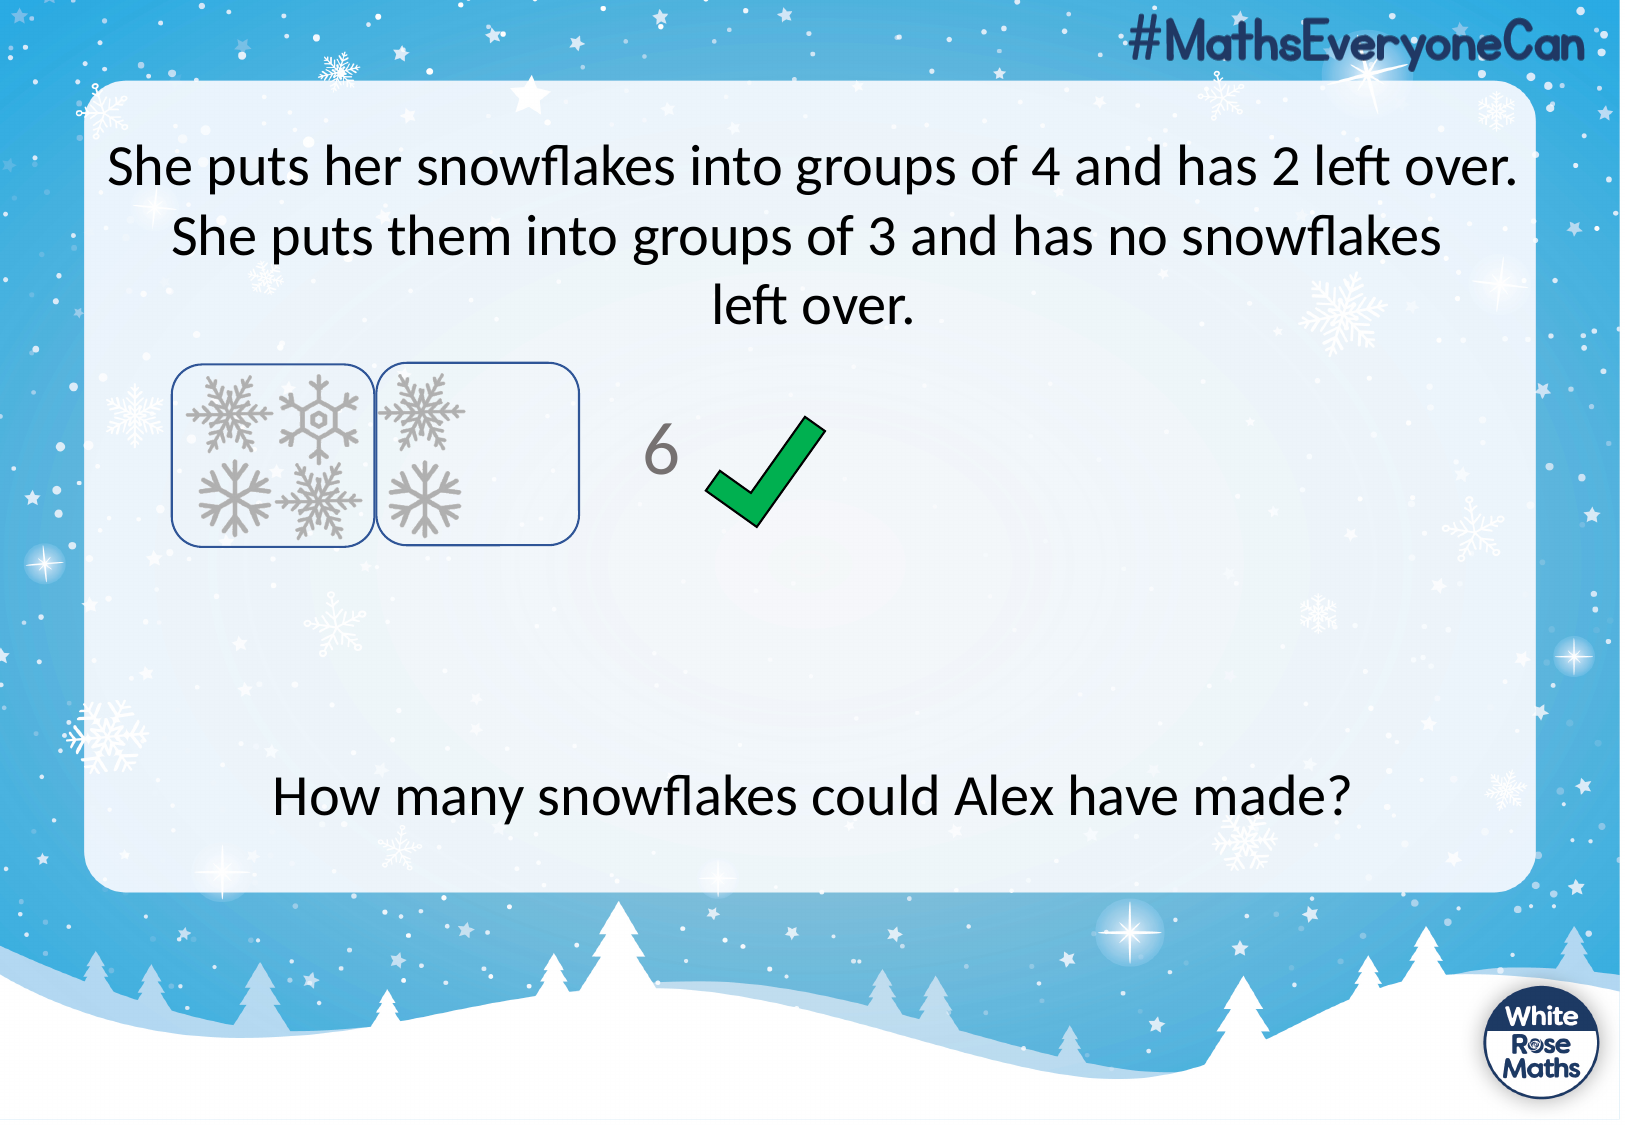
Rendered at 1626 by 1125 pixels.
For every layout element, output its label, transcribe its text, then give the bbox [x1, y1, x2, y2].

text_box [475, 361, 581, 547]
picture [0, 0, 1626, 1125]
text_box 6 [627, 391, 1103, 497]
text_box [704, 415, 827, 529]
text_box She puts her snowflakes into groups of 4 and has 2 left over. She puts them into groups of 3 and has no snowflakes left over. How many snowflakes could Alex have made? [66, 119, 1561, 834]
text_box [170, 390, 184, 543]
